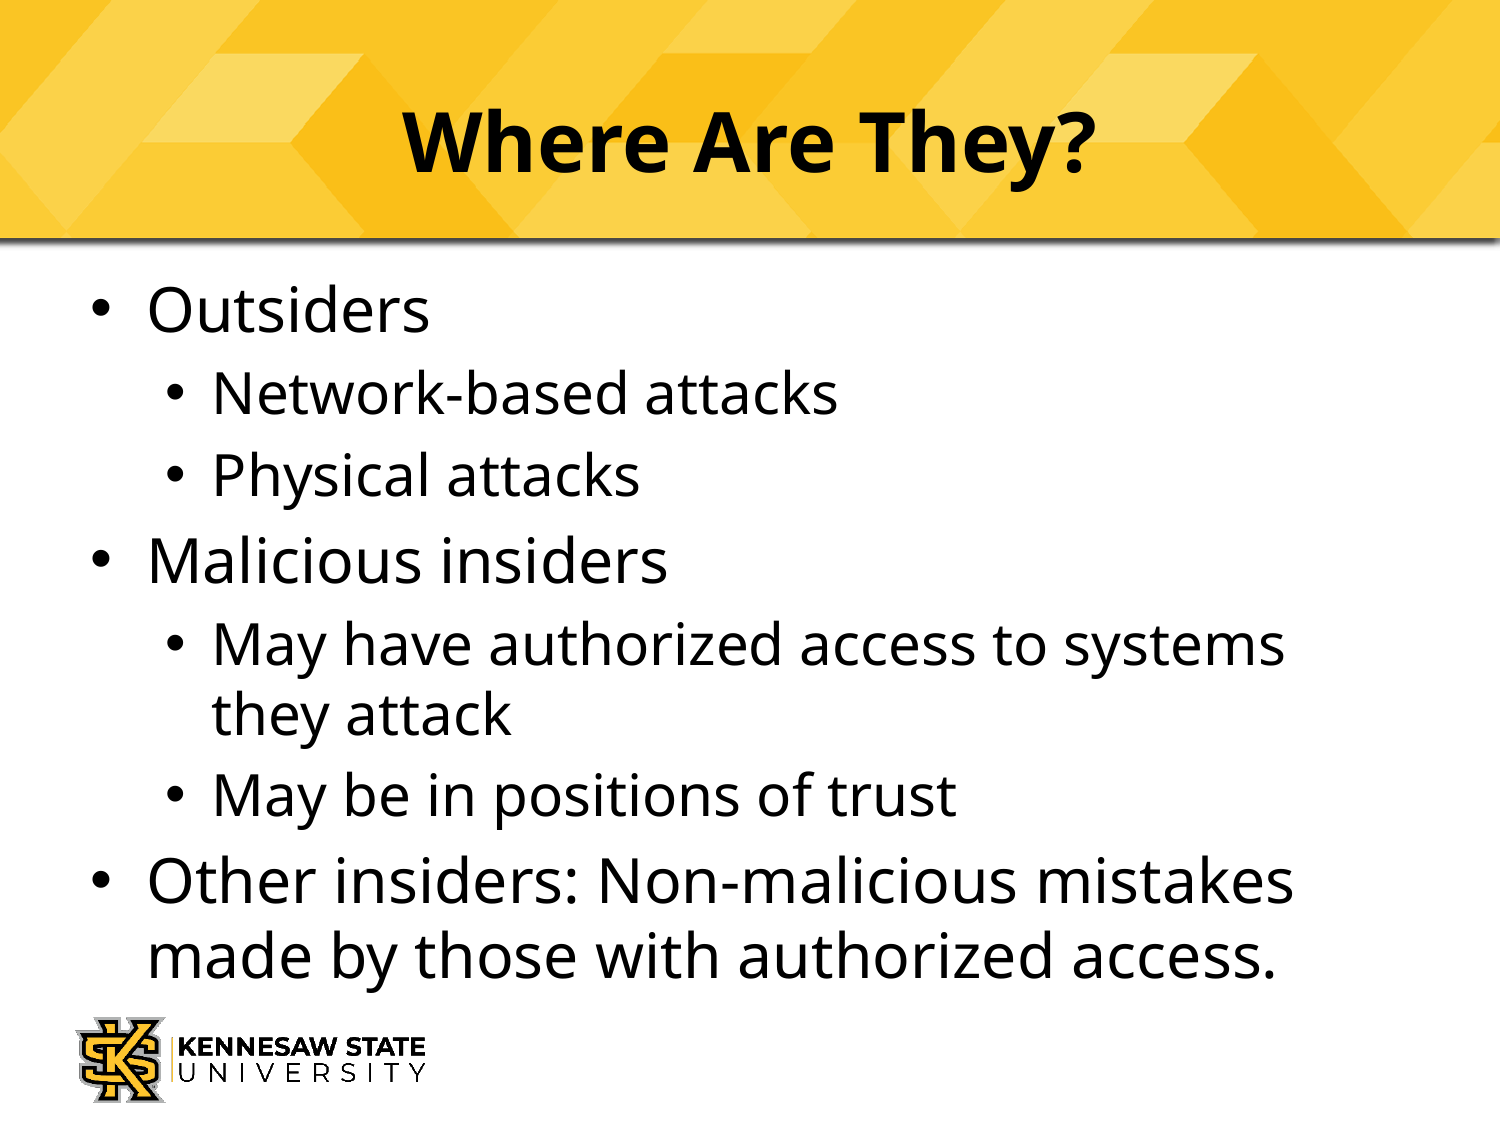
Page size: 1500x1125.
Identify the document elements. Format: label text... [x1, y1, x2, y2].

picture [0, 0, 1500, 251]
list Outsiders Network-based attacks Physical attacks Malicious insiders May have authorized access to systems they attack May be in positions of trust Other insiders: Non-malicious mistakes made by those with authorized access. [75, 262, 1425, 1005]
title Where Are They? [75, 45, 1425, 233]
picture [75, 1017, 425, 1103]
